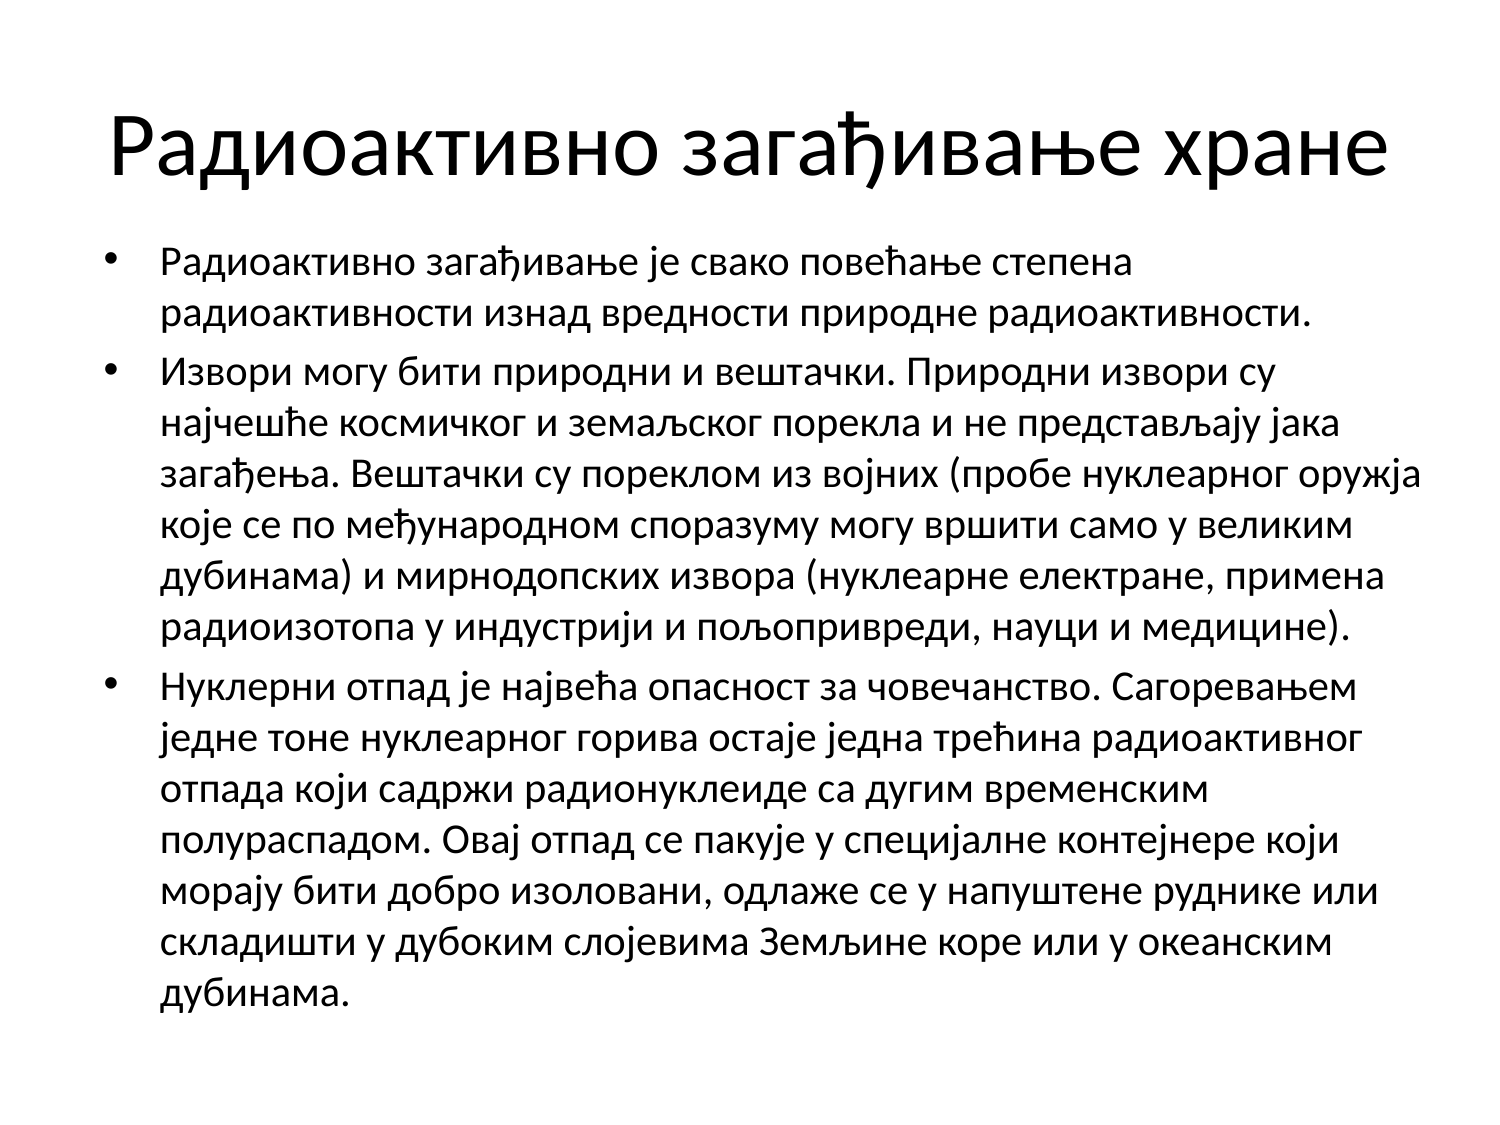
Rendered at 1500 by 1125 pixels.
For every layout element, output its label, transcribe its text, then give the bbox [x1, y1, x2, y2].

title Радиоактивно загађивање хране [75, 45, 1425, 233]
list Радиоактивно загађивање је свако повећање степена радиоактивности изнад вредности природне радиоактивности. Извори могу бити природни и вештачки. Природни извори су најчешће космичког и земаљског порекла и не представљају јака загађења. Вештачки су пореклом из војних (пробе нуклеарног оружја које се по међународном споразуму могу вршити само у великим дубинама) и мирнодопских извора (нуклеарне електране, примена радиоизотопа у индустрији и пољопривреди, науци и медицине). Нуклерни отпад је највећа опасност за човечанство. Сагоревањем једне тоне нуклеарног горива остаје једна трећина радиоактивног отпада који садржи радионуклеиде са дугим временским полураспадом. Овај отпад се пакује у специјалне контејнере који морају бити добро изоловани, одлаже се у напуштене руднике или складишти у дубоким слојевима Земљине коре или у океанским дубинама. [88, 224, 1439, 1063]
